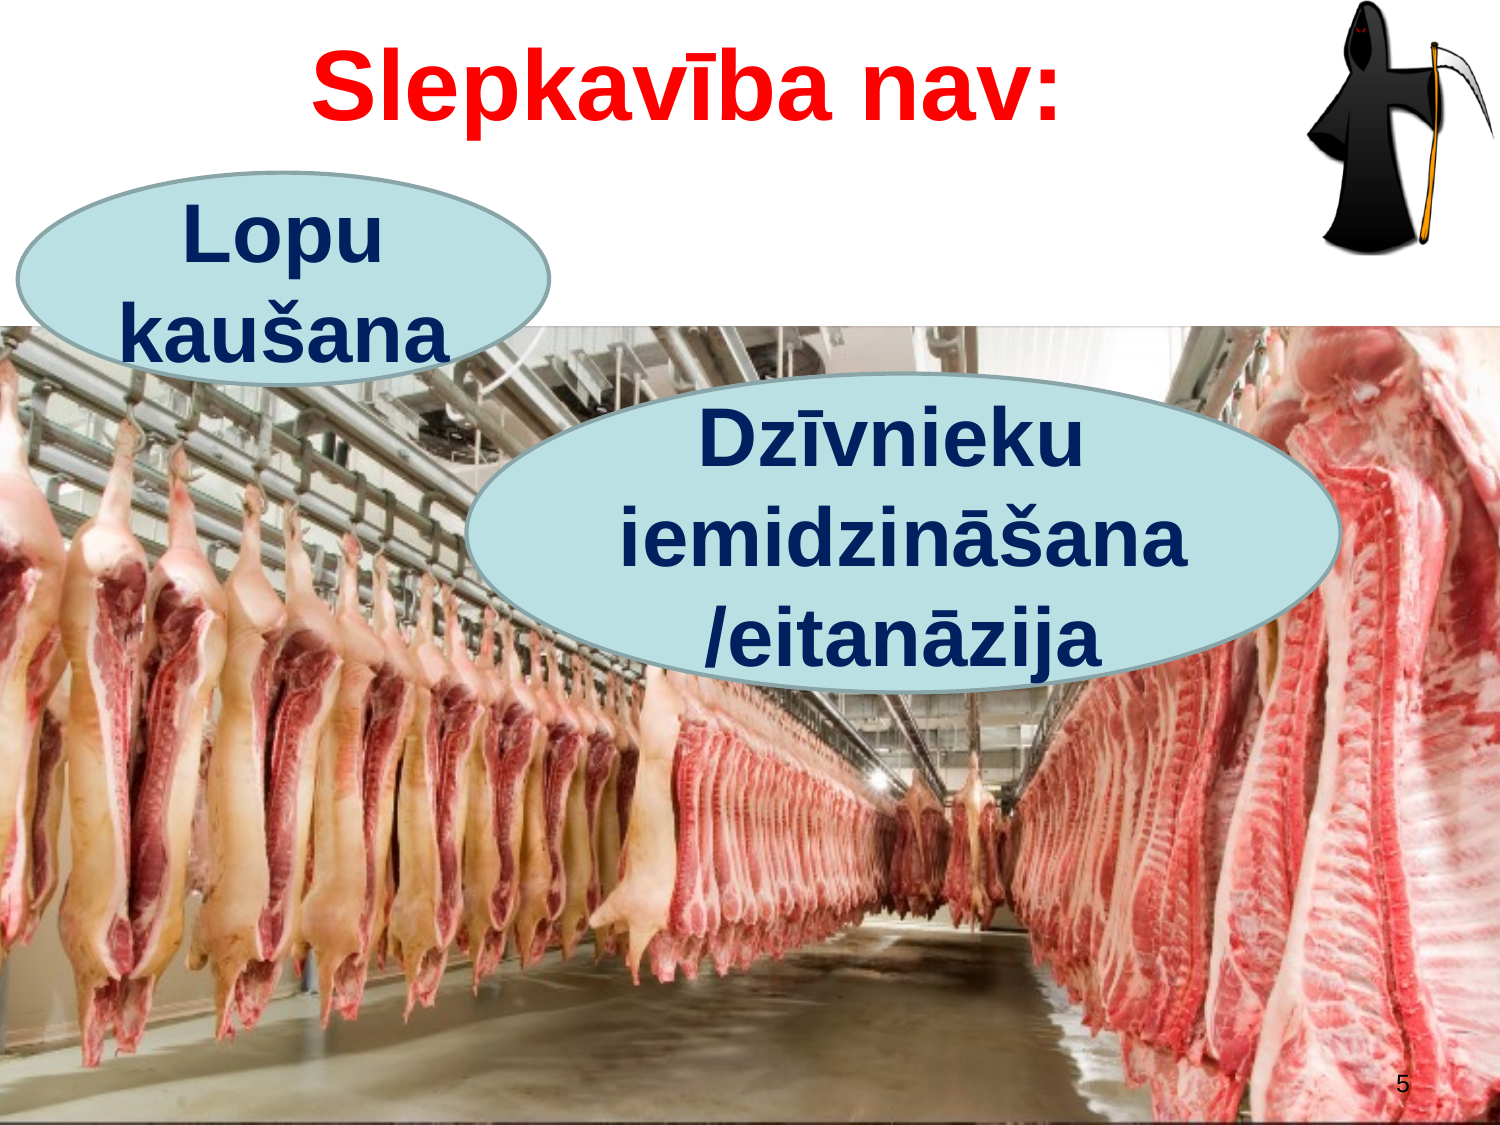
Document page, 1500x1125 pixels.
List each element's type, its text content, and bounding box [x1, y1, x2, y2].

picture [0, 326, 1500, 1125]
picture [1304, 0, 1500, 256]
text_box Lopu kaušana [15, 170, 552, 324]
title Slepkavība nav: [0, 46, 1299, 114]
